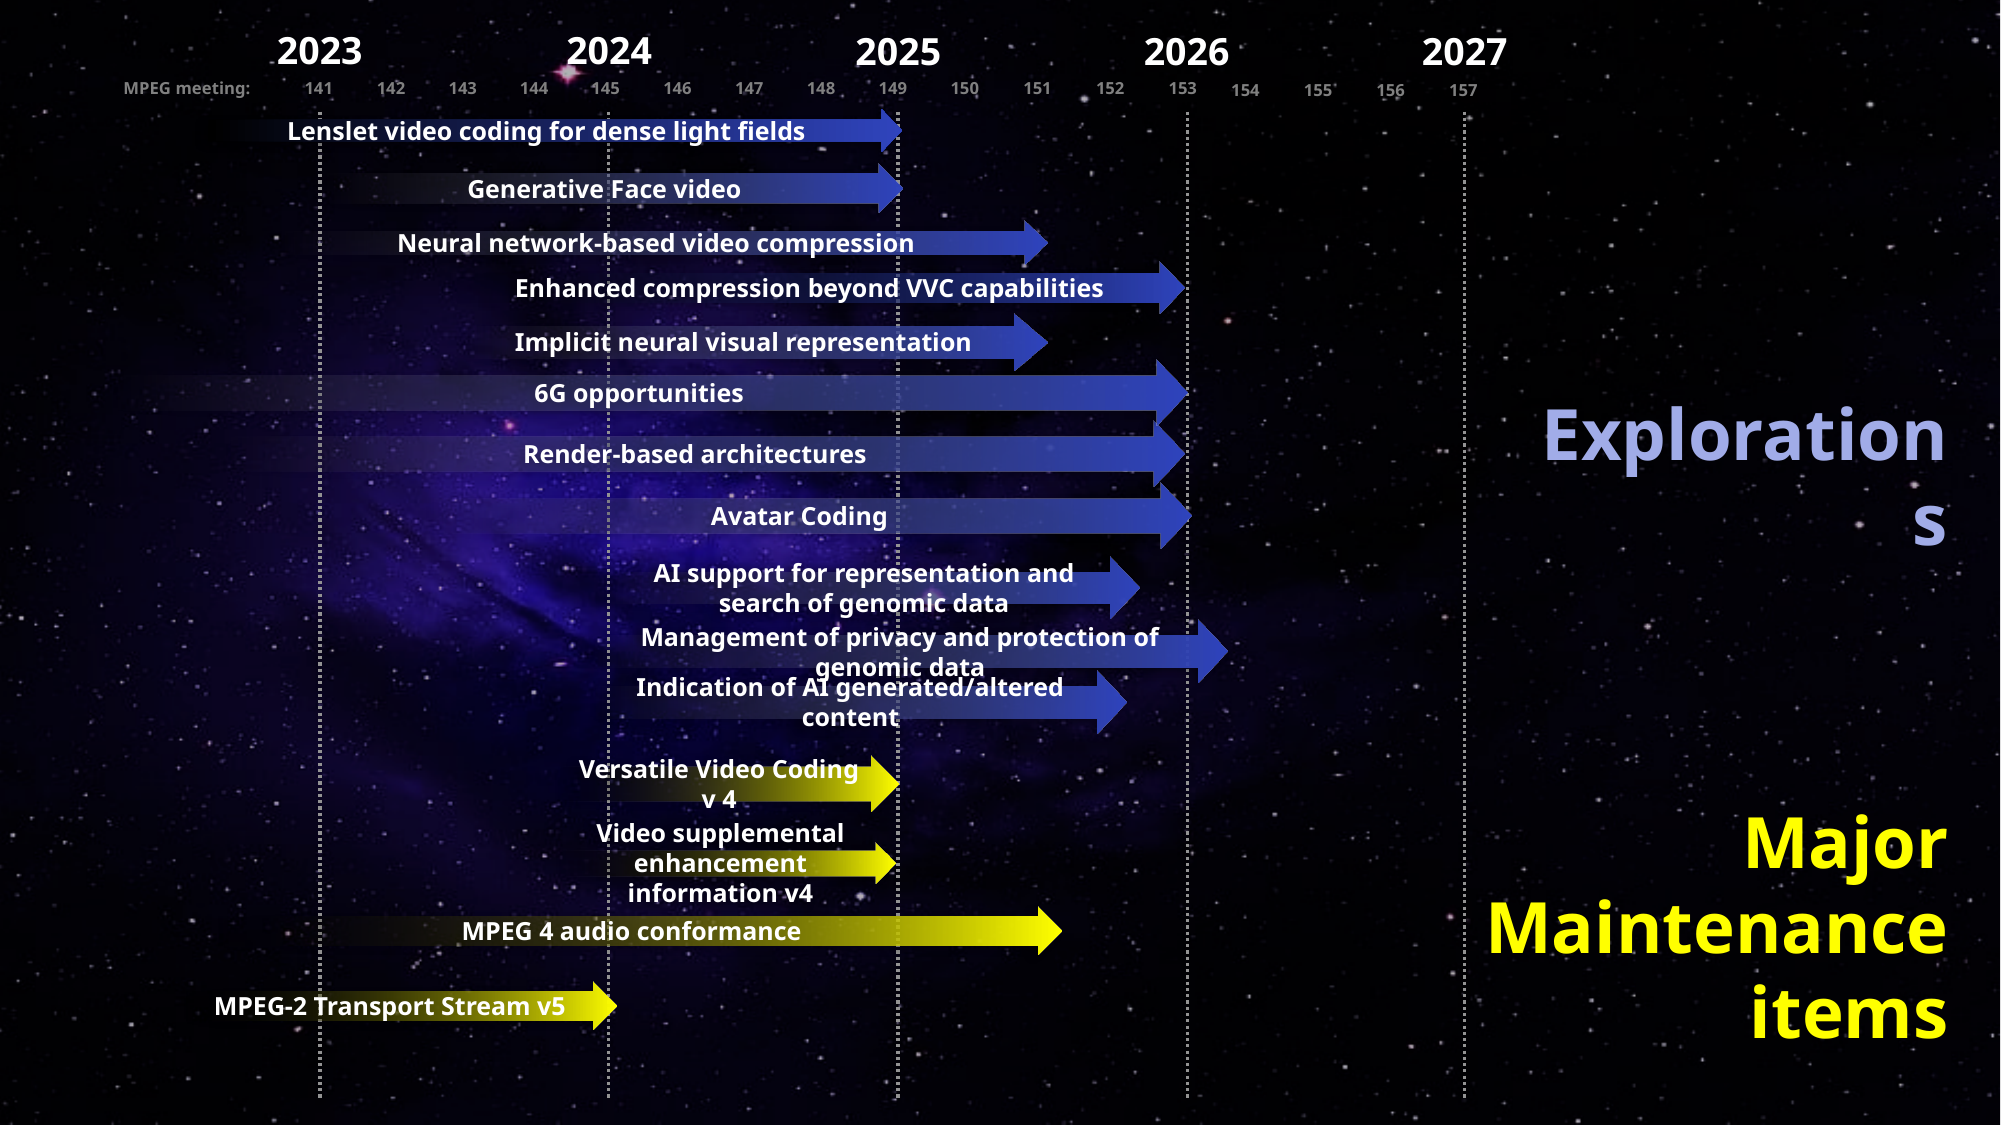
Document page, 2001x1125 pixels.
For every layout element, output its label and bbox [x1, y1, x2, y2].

picture [0, 0, 2001, 1125]
text_box [208, 109, 1962, 1062]
text_box [109, 20, 1515, 1101]
